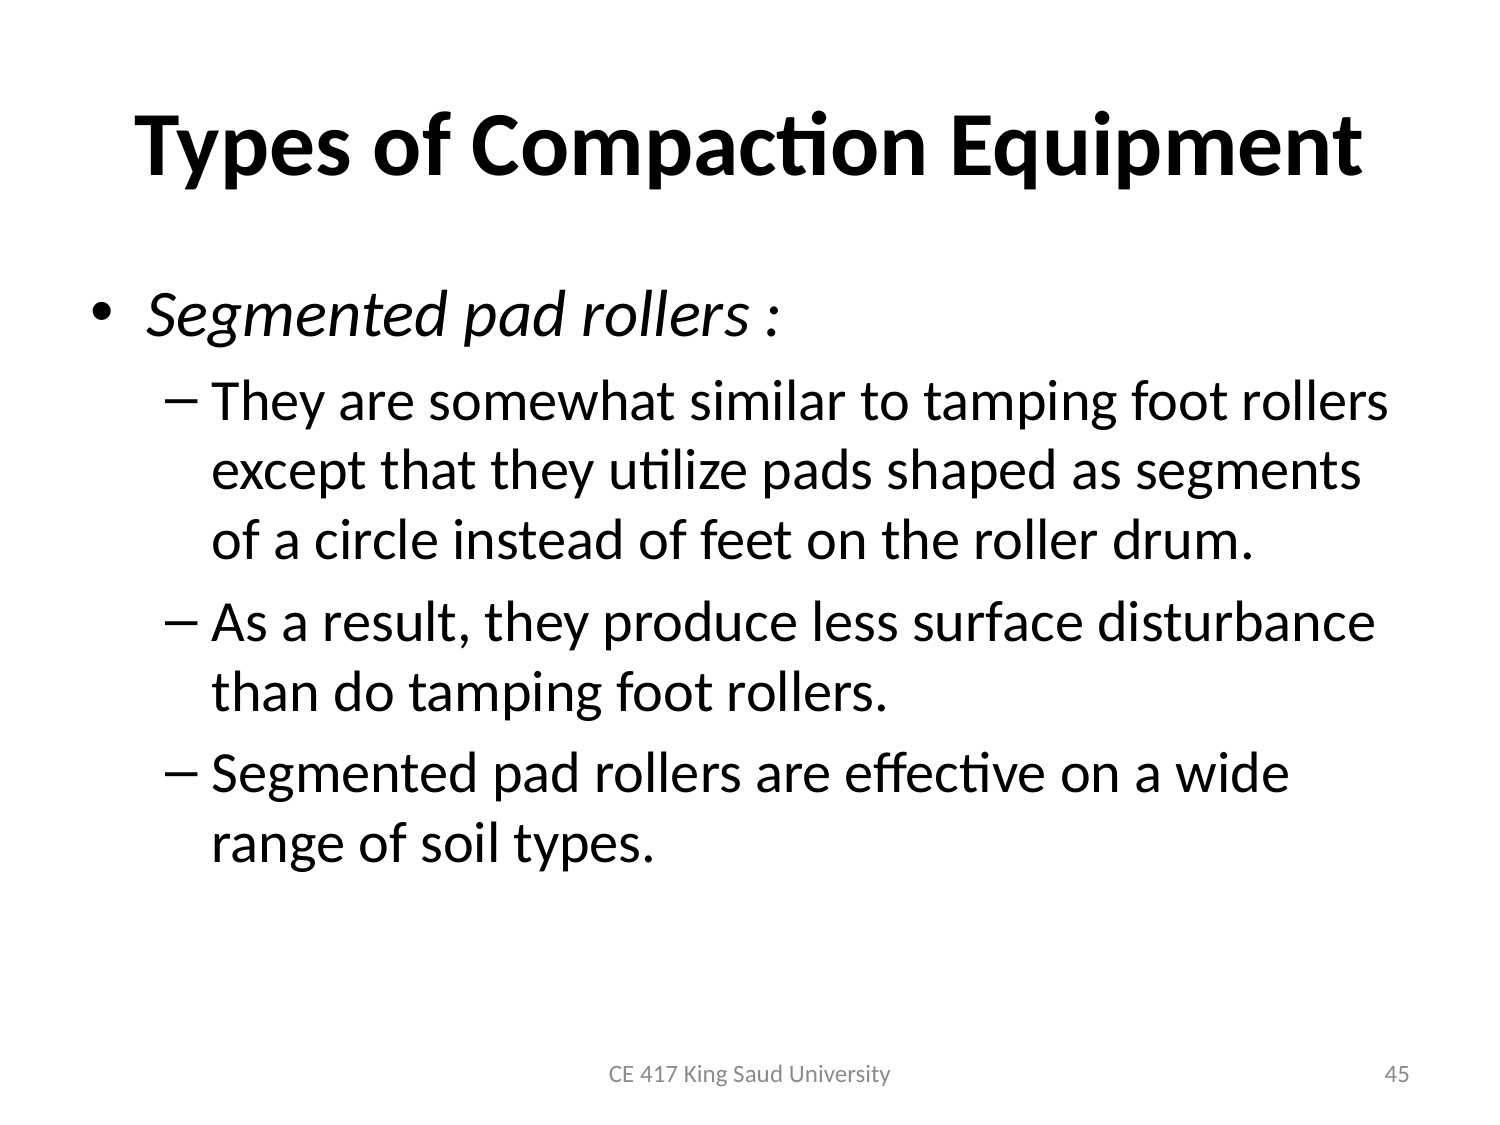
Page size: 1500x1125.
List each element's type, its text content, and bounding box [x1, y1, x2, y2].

list Segmented pad rollers : They are somewhat similar to tamping foot rollers except that they utilize pads shaped as segments of a circle instead of feet on the roller drum. As a result, they produce less surface disturbance than do tamping foot rollers. Segmented pad rollers are effective on a wide range of soil types. [75, 262, 1425, 1005]
slide_number 45 [1074, 1042, 1425, 1103]
title Types of Compaction Equipment [75, 45, 1425, 233]
footer CE 417 King Saud University [512, 1042, 988, 1103]
